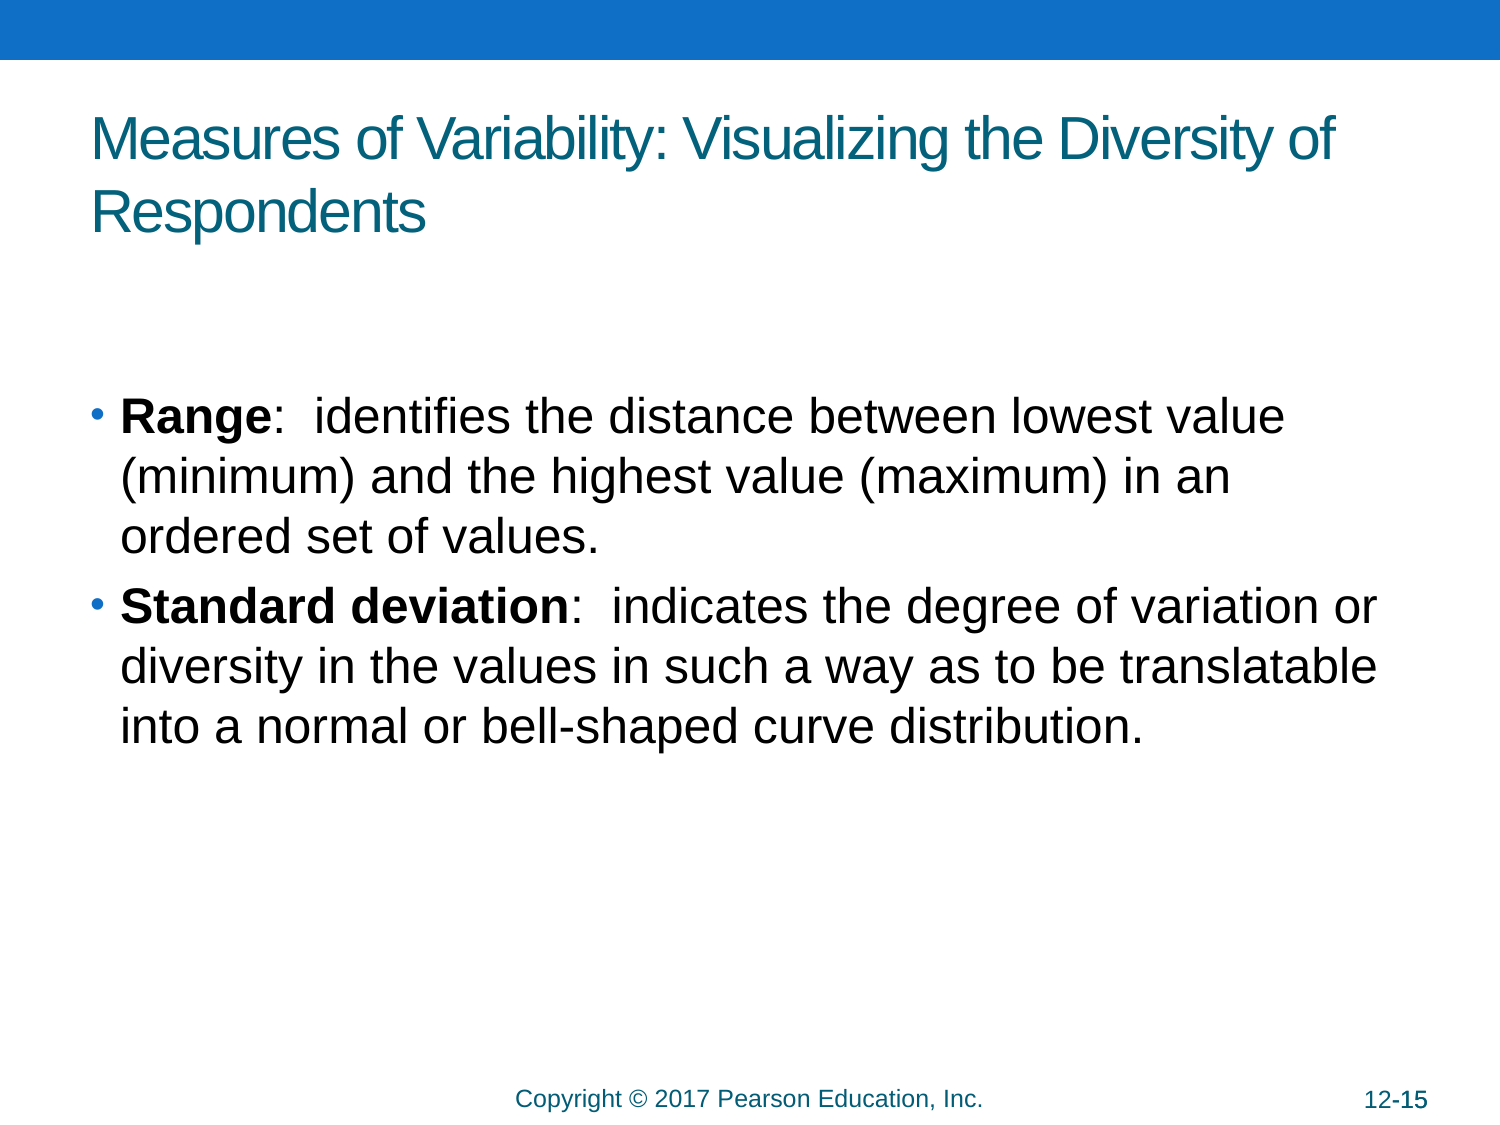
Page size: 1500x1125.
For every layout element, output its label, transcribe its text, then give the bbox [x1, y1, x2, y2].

title Measures of Variability: Visualizing the Diversity of Respondents [75, 90, 1425, 253]
list Range: identifies the distance between lowest value (minimum) and the highest value (maximum) in an ordered set of values. Standard deviation: indicates the degree of variation or diversity in the values in such a way as to be translatable into a normal or bell-shaped curve distribution. [75, 376, 1425, 1125]
